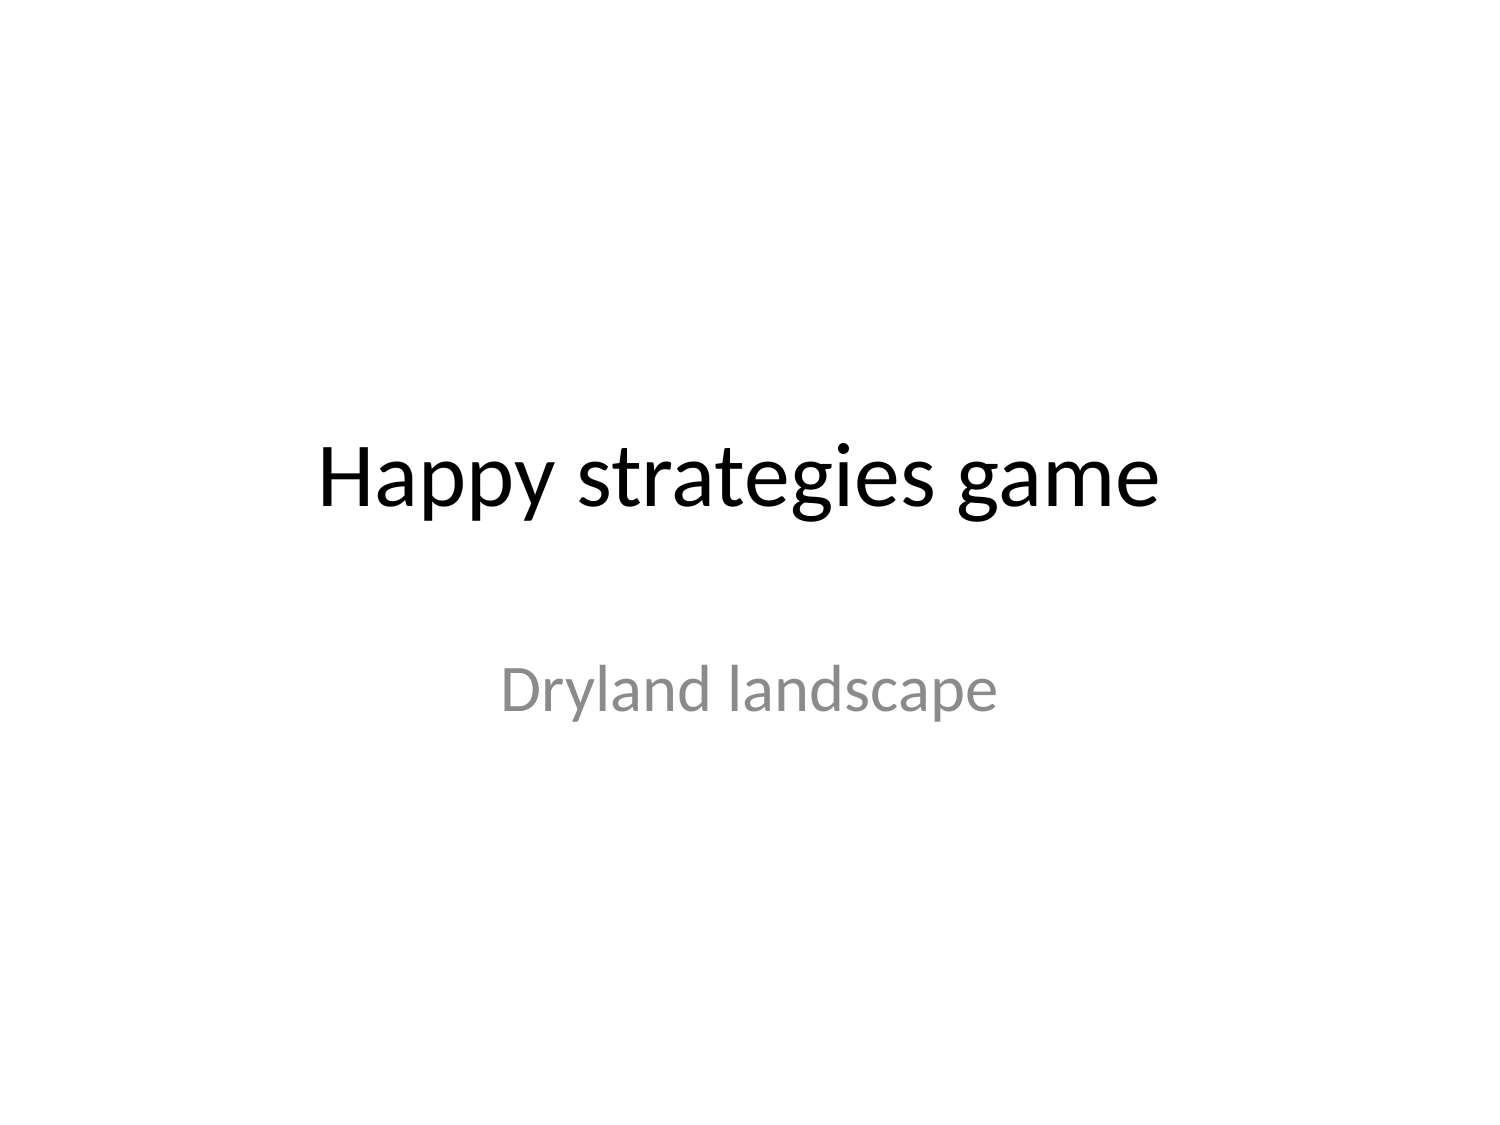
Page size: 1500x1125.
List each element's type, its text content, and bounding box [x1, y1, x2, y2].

subtitle Dryland landscape [225, 637, 1275, 925]
title Happy strategies game [112, 349, 1388, 591]
